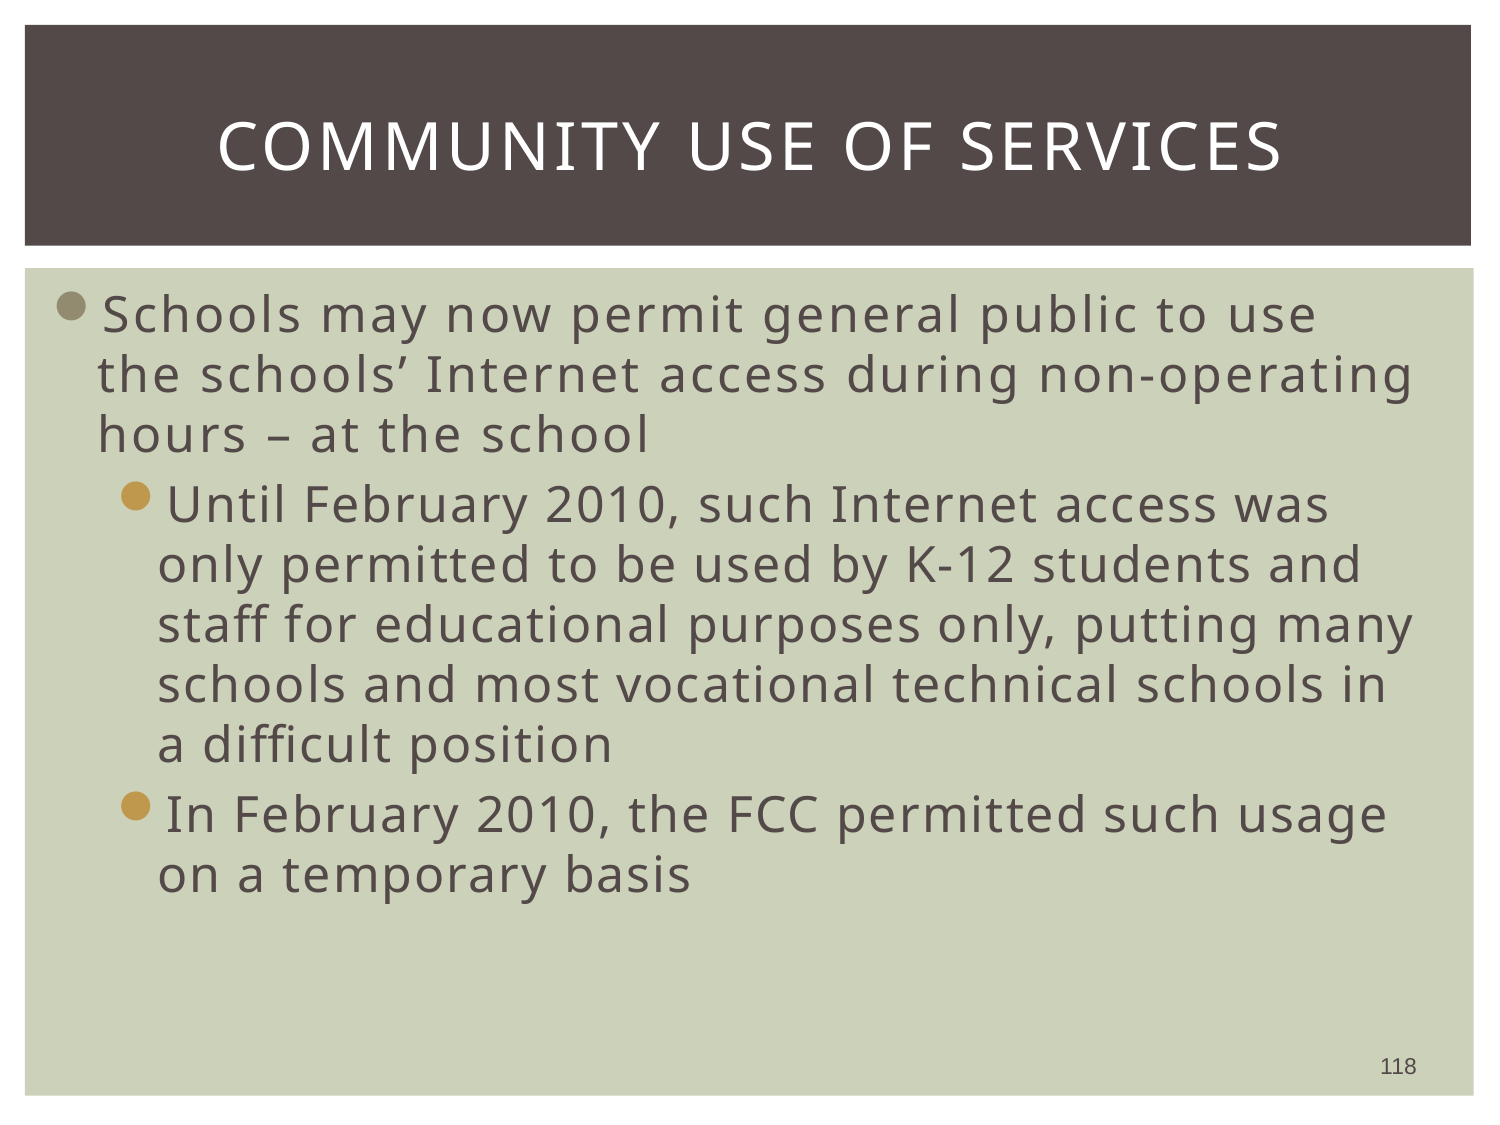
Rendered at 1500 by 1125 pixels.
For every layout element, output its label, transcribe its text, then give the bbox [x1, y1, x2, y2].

slide_number 118 [1349, 1041, 1448, 1089]
list Schools may now permit general public to use the schools’ Internet access during non-operating hours – at the school Until February 2010, such Internet access was only permitted to be used by K-12 students and staff for educational purposes only, putting many schools and most vocational technical schools in a difficult position In February 2010, the FCC permitted such usage on a temporary basis [37, 275, 1438, 1075]
title Community Use of Services [75, 50, 1425, 238]
